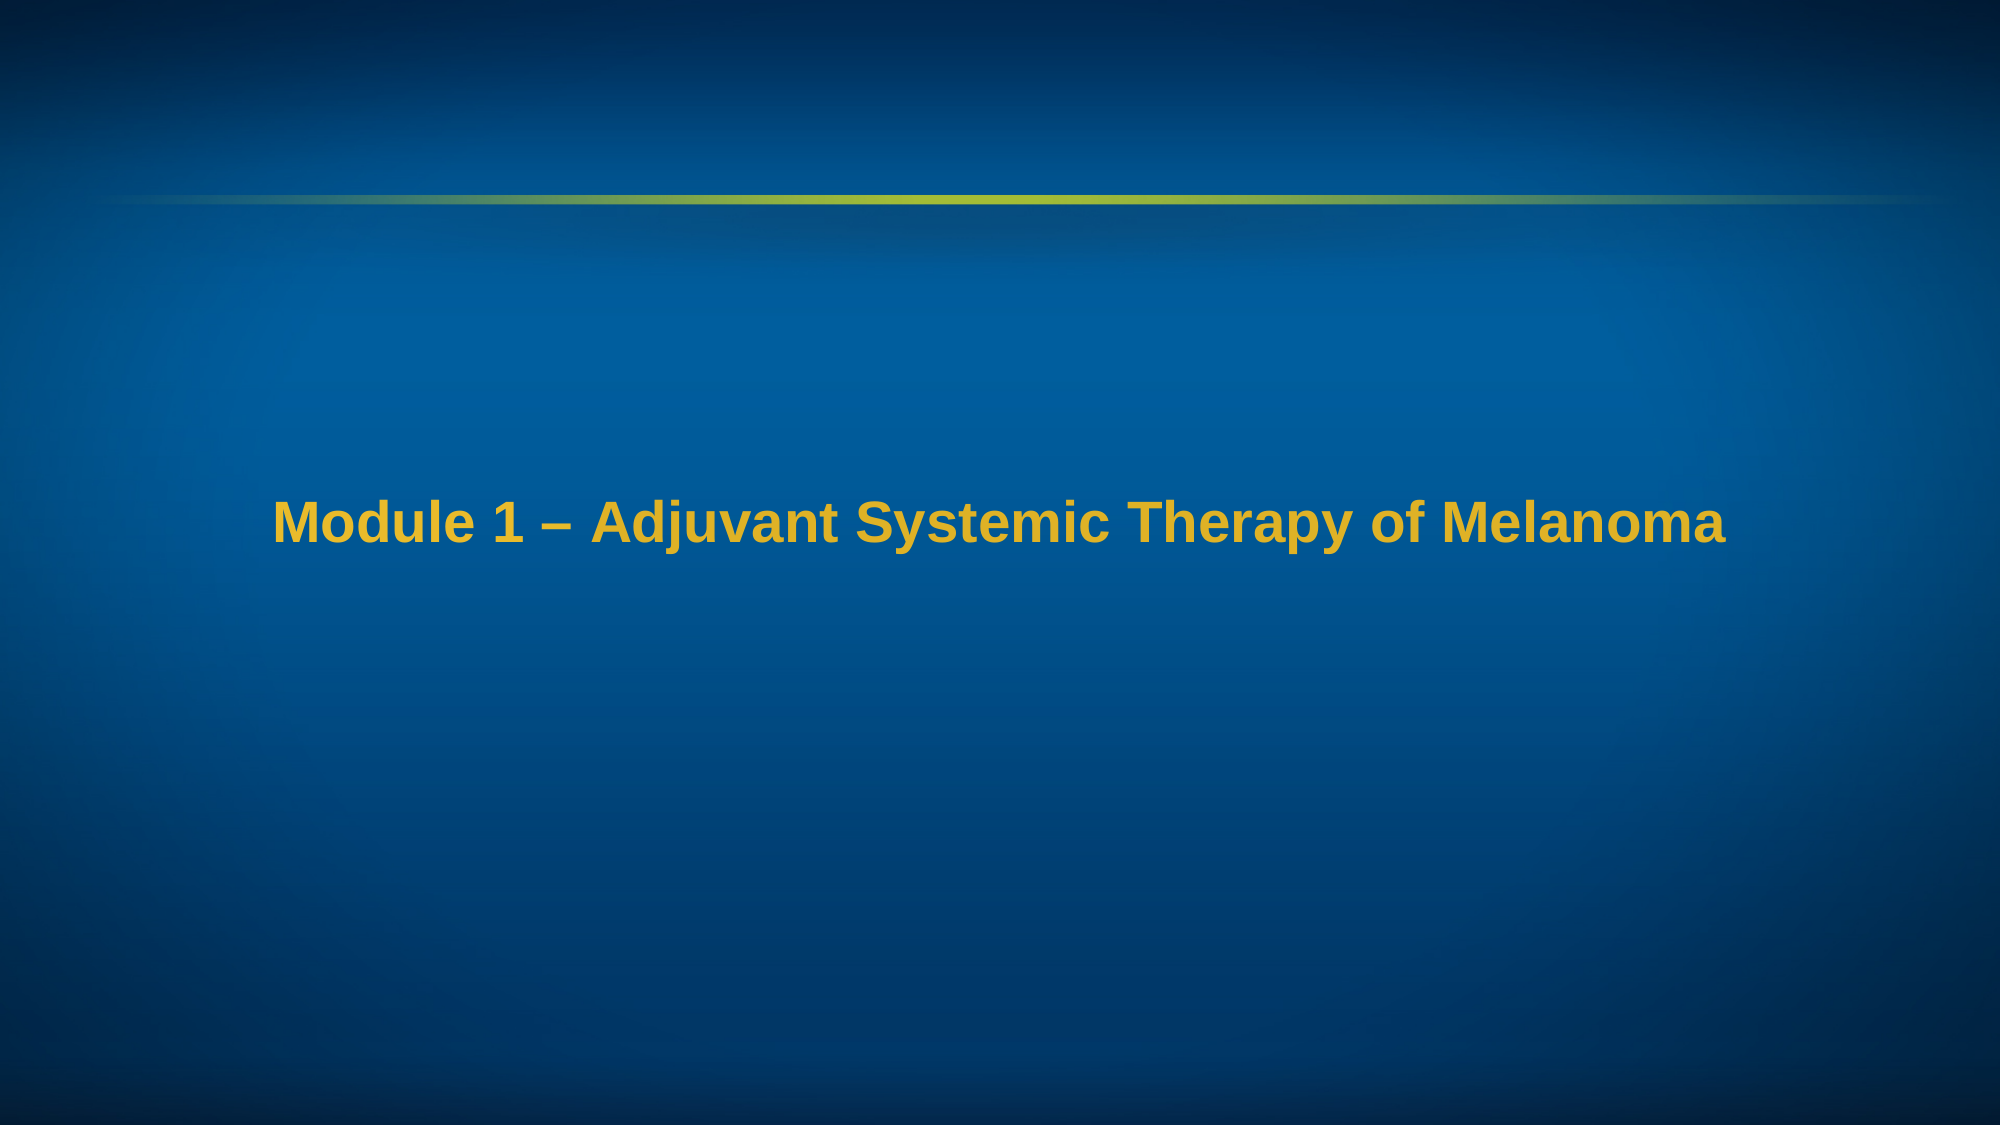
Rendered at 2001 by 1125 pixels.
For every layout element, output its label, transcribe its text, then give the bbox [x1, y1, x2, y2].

title Module 1 – Adjuvant Systemic Therapy of Melanoma [99, 425, 1900, 613]
picture [0, 0, 2000, 1125]
